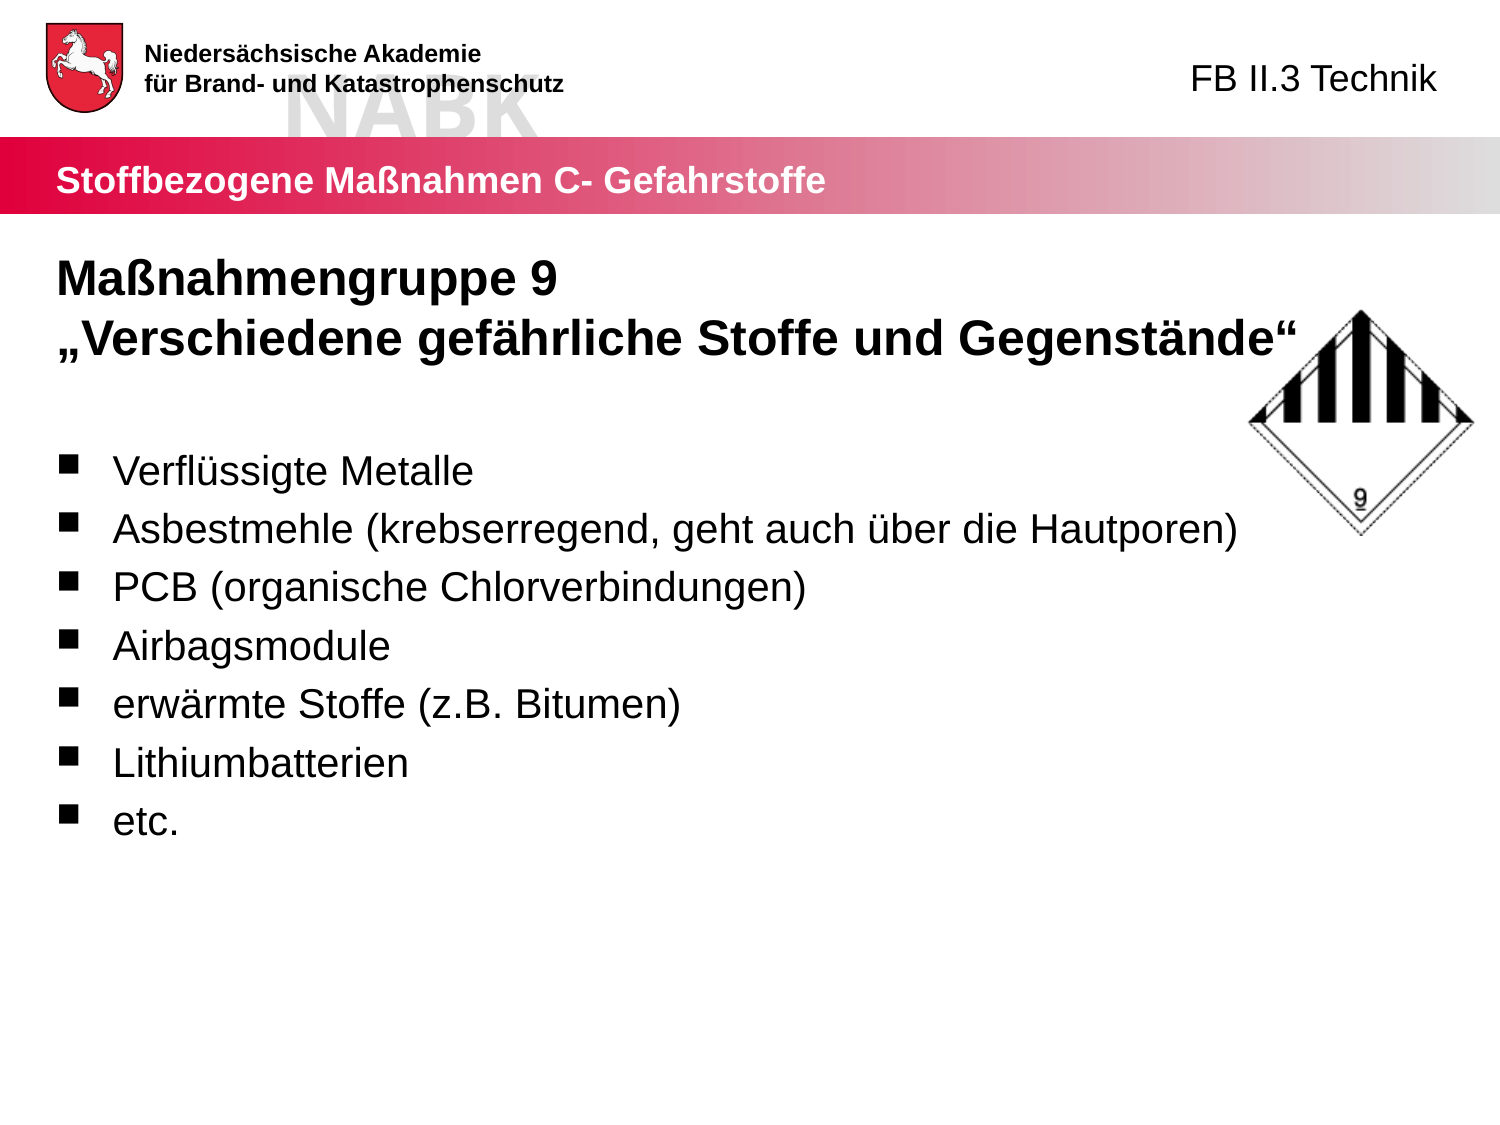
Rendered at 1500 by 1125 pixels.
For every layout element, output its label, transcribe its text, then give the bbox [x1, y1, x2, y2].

list Maßnahmengruppe 9 „Verschiedene gefährliche Stoffe und Gegenstände“ Verflüssigte Metalle Asbestmehle (krebserregend, geht auch über die Hautporen) PCB (organische Chlorverbindungen) Airbagsmodule erwärmte Stoffe (z.B. Bitumen) Lithiumbatterien etc. [41, 237, 1459, 1006]
picture [45, 22, 124, 114]
picture [1246, 302, 1478, 536]
